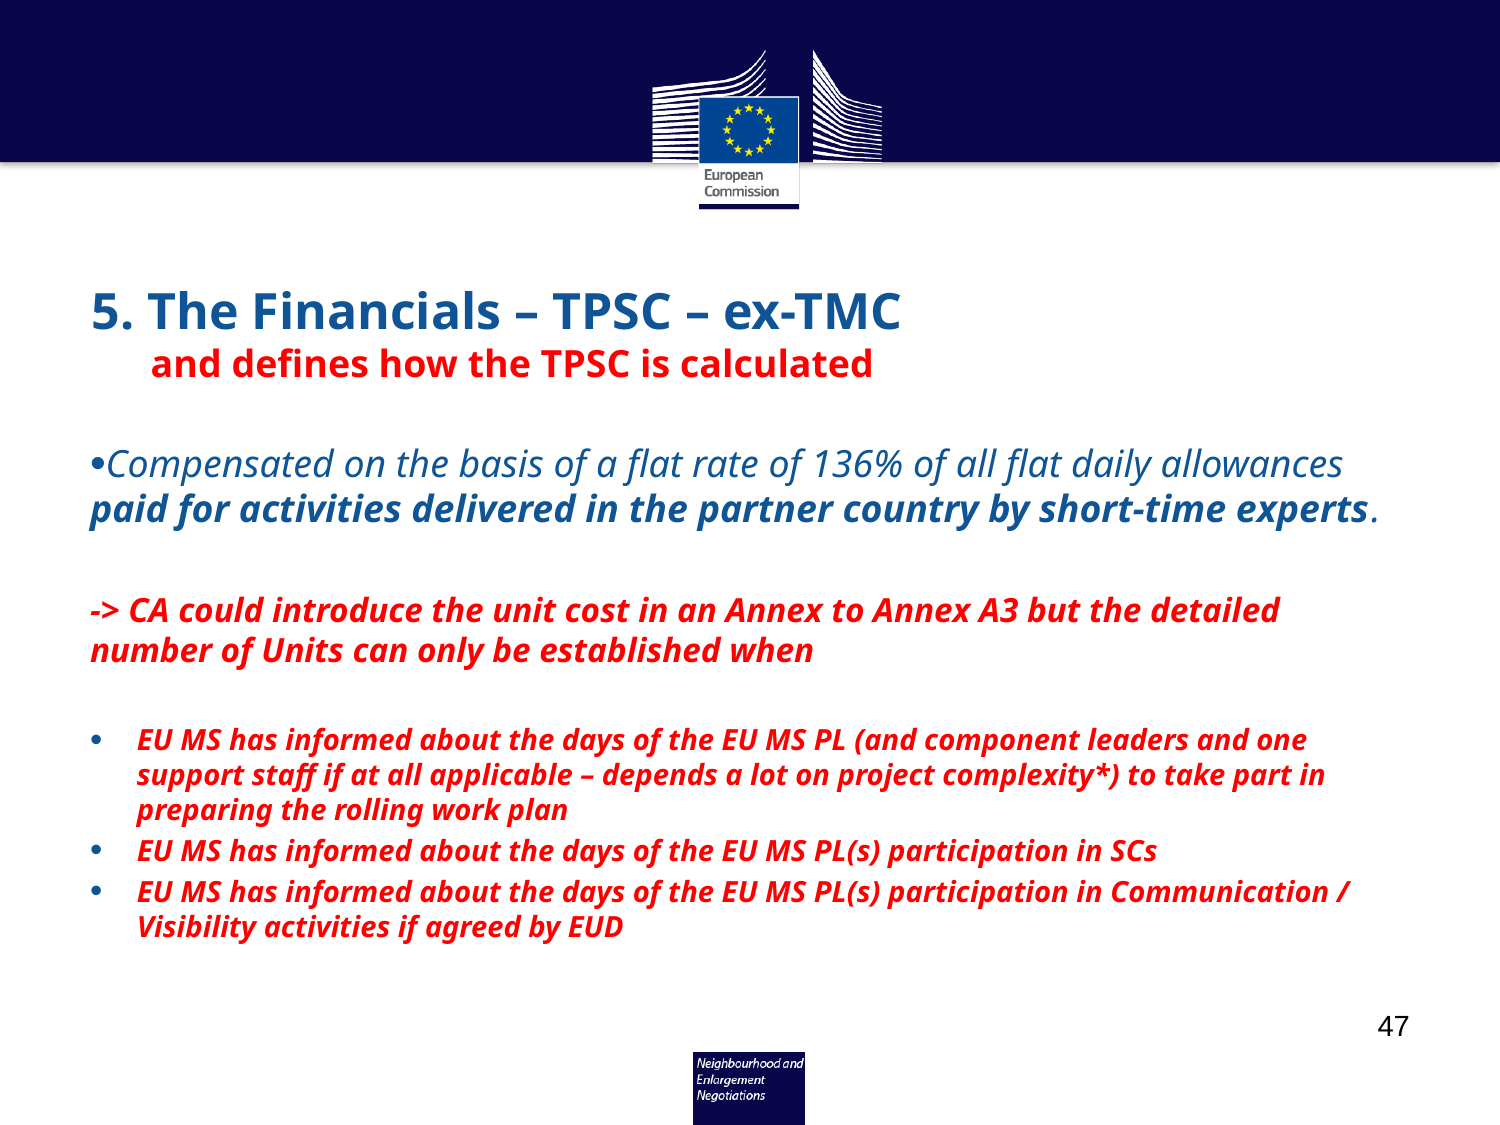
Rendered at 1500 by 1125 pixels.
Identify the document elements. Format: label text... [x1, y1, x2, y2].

list Compensated on the basis of a flat rate of 136% of all flat daily allowances paid for activities delivered in the partner country by short-time experts. -> CA could introduce the unit cost in an Annex to Annex A3 but the detailed number of Units can only be established when EU MS has informed about the days of the EU MS PL (and component leaders and one support staff if at all applicable – depends a lot on project complexity*) to take part in preparing the rolling work plan EU MS has informed about the days of the EU MS PL(s) participation in SCs EU MS has informed about the days of the EU MS PL(s) participation in Communication / Visibility activities if agreed by EUD [74, 432, 1426, 988]
title 5. The Financials – TPSC – ex-TMC and defines how the TPSC is calculated [76, 255, 1428, 410]
picture [615, 50, 882, 255]
picture [693, 1052, 805, 1125]
slide_number 47 [1074, 999, 1426, 1078]
